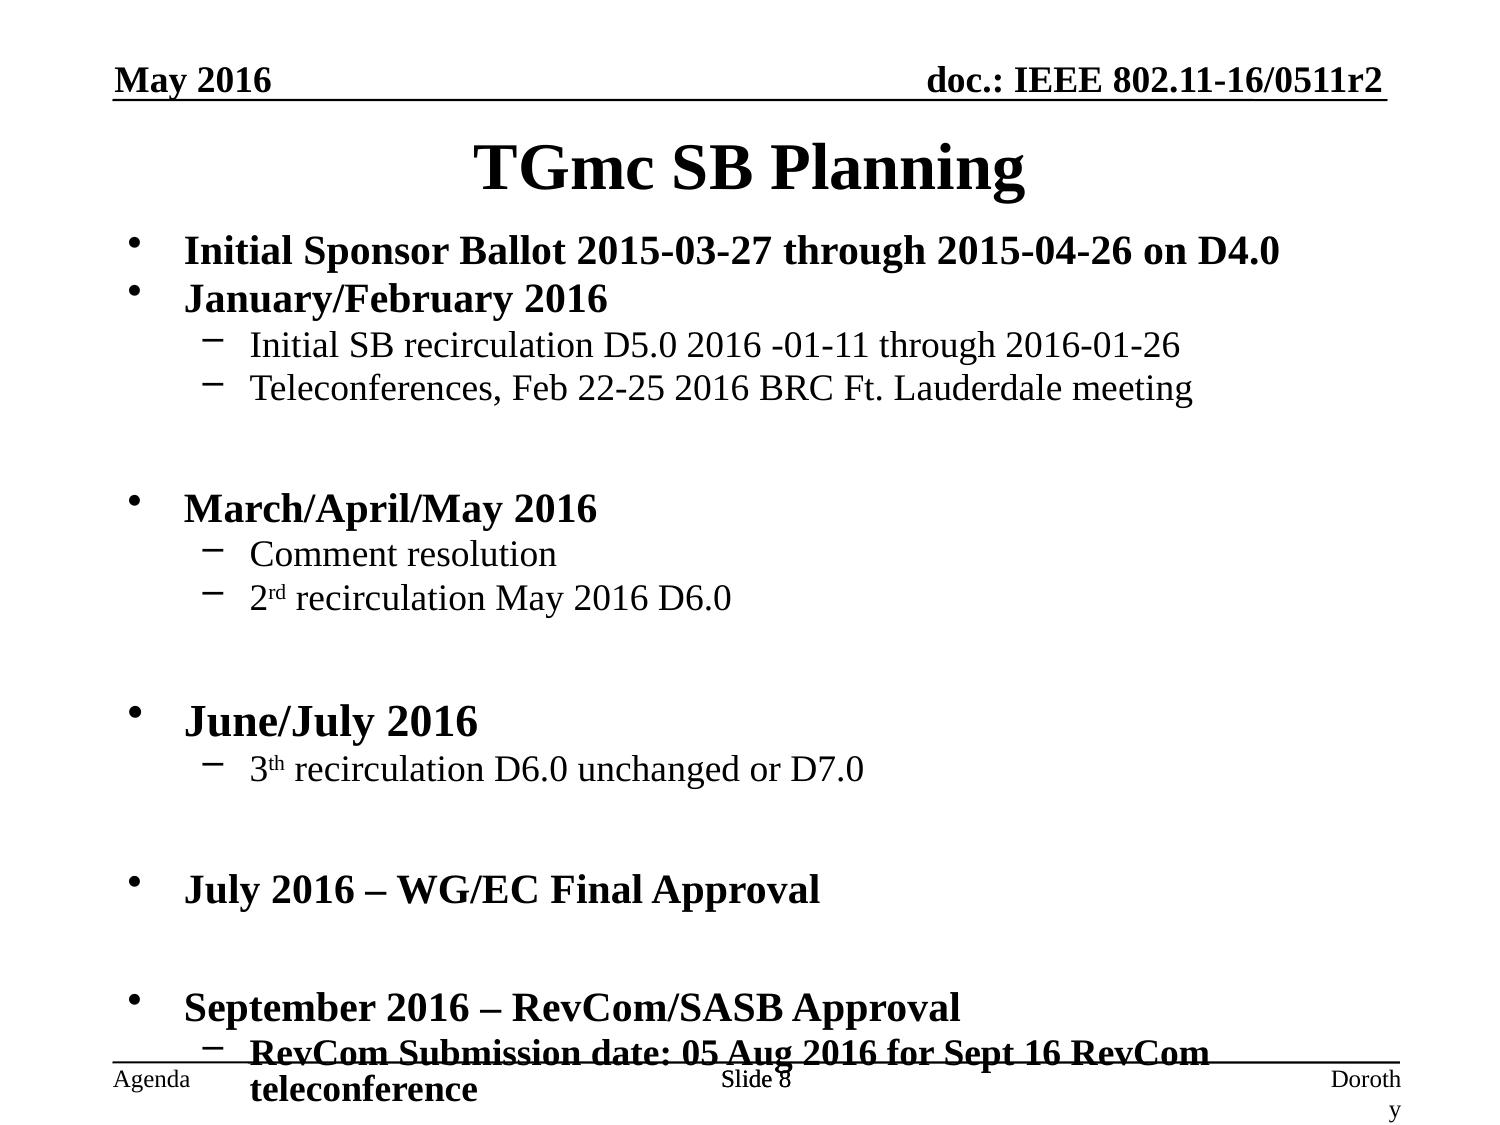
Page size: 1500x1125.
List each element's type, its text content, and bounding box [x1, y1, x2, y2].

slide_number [114, 54, 425, 75]
footer Dorothy Stanley, HP Enterprise [1325, 1062, 1402, 1093]
title TGmc SB Planning [112, 75, 1388, 224]
text_box Slide 8 [675, 1062, 838, 1093]
list Initial Sponsor Ballot 2015-03-27 through 2015-04-26 on D4.0 January/February 2016 Initial SB recirculation D5.0 2016 -01-11 through 2016-01-26 Teleconferences, Feb 22-25 2016 BRC Ft. Lauderdale meeting March/April/May 2016 Comment resolution 2rd recirculation May 2016 D6.0 June/July 2016 3th recirculation D6.0 unchanged or D7.0 July 2016 – WG/EC Final Approval September 2016 – RevCom/SASB Approval RevCom Submission date: 05 Aug 2016 for Sept 16 RevCom teleconference [112, 224, 1425, 1025]
